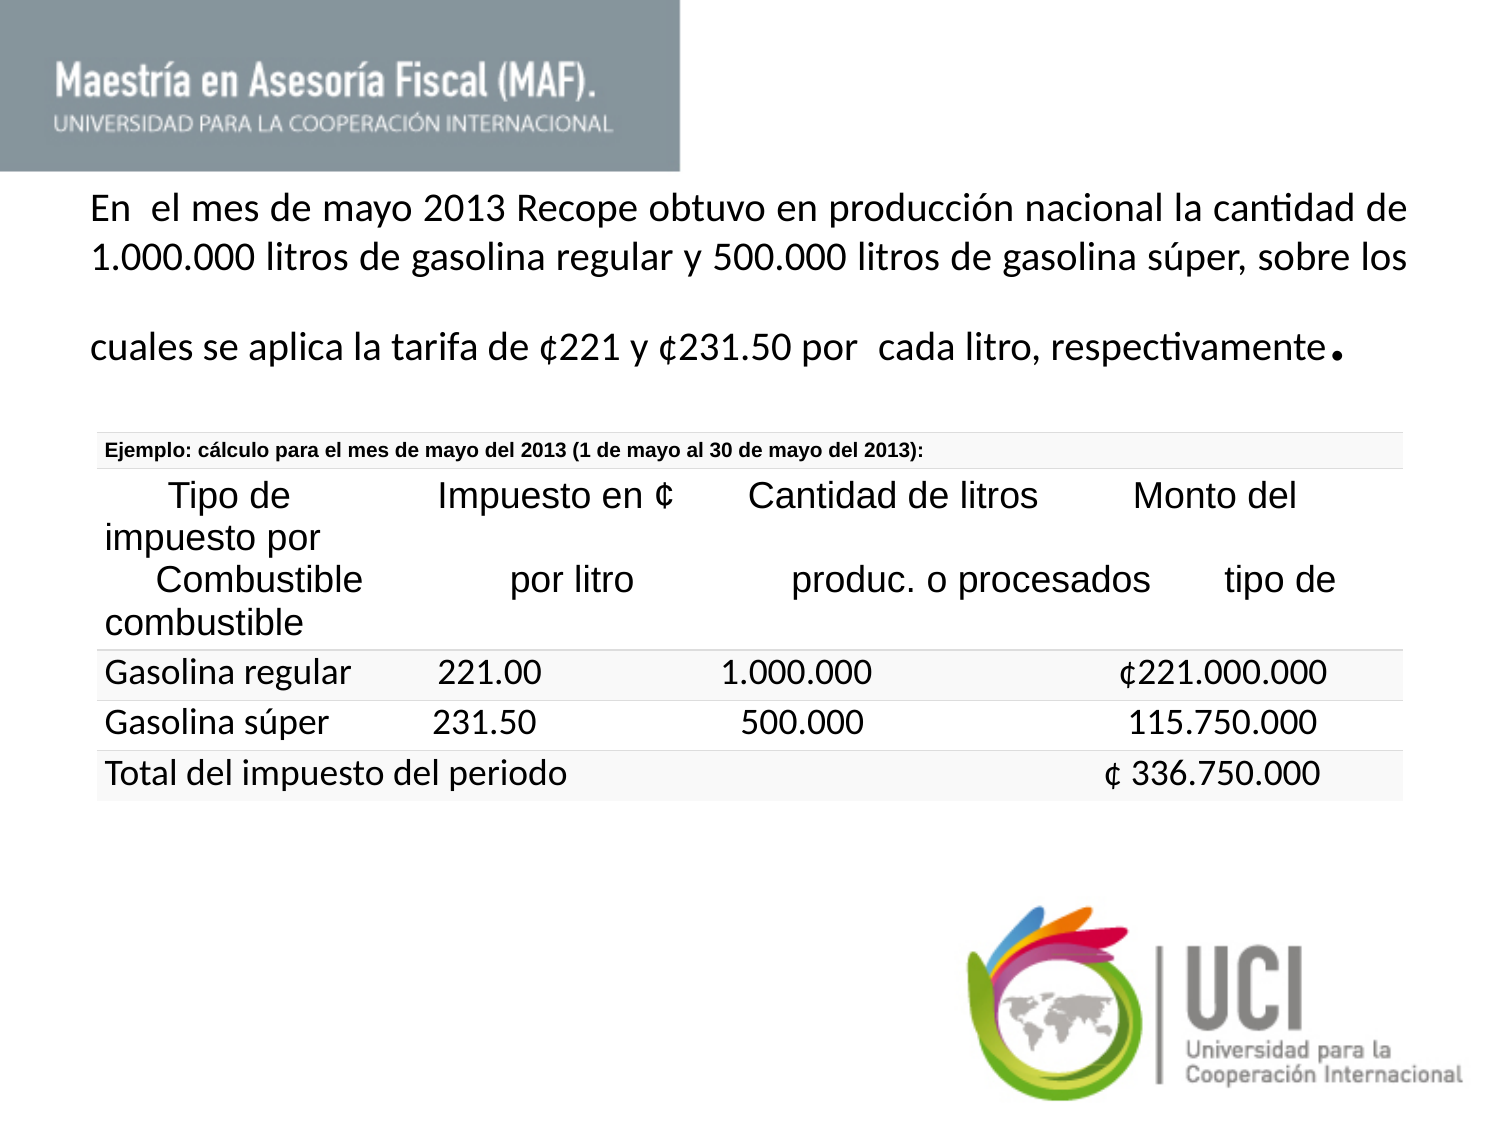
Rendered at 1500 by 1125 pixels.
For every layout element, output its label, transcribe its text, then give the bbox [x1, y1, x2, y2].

table_header Ejemplo: cálculo para el mes de mayo del 2013 (1 de mayo al 30 de mayo del 2013): [97, 433, 1403, 468]
table_cell Tipo de Impuesto en ¢ Cantidad de litros Monto del impuesto por Combustible por litro produc. o procesados tipo de combustible [97, 469, 1403, 649]
table_cell Gasolina regular 221.00 1.000.000 ¢221.000.000 [97, 651, 1403, 700]
title En el mes de mayo 2013 Recope obtuvo en producción nacional la cantidad de 1.000.000 litros de gasolina regular y 500.000 litros de gasolina súper, sobre los cuales se aplica la tarifa de ¢221 y ¢231.50 por cada litro, respectivamente. [75, 149, 1425, 409]
picture [0, 0, 1500, 1125]
table_cell Gasolina súper 231.50 500.000 115.750.000 [97, 701, 1403, 750]
table_cell Total del impuesto del periodo ¢ 336.750.000 [97, 751, 1403, 801]
